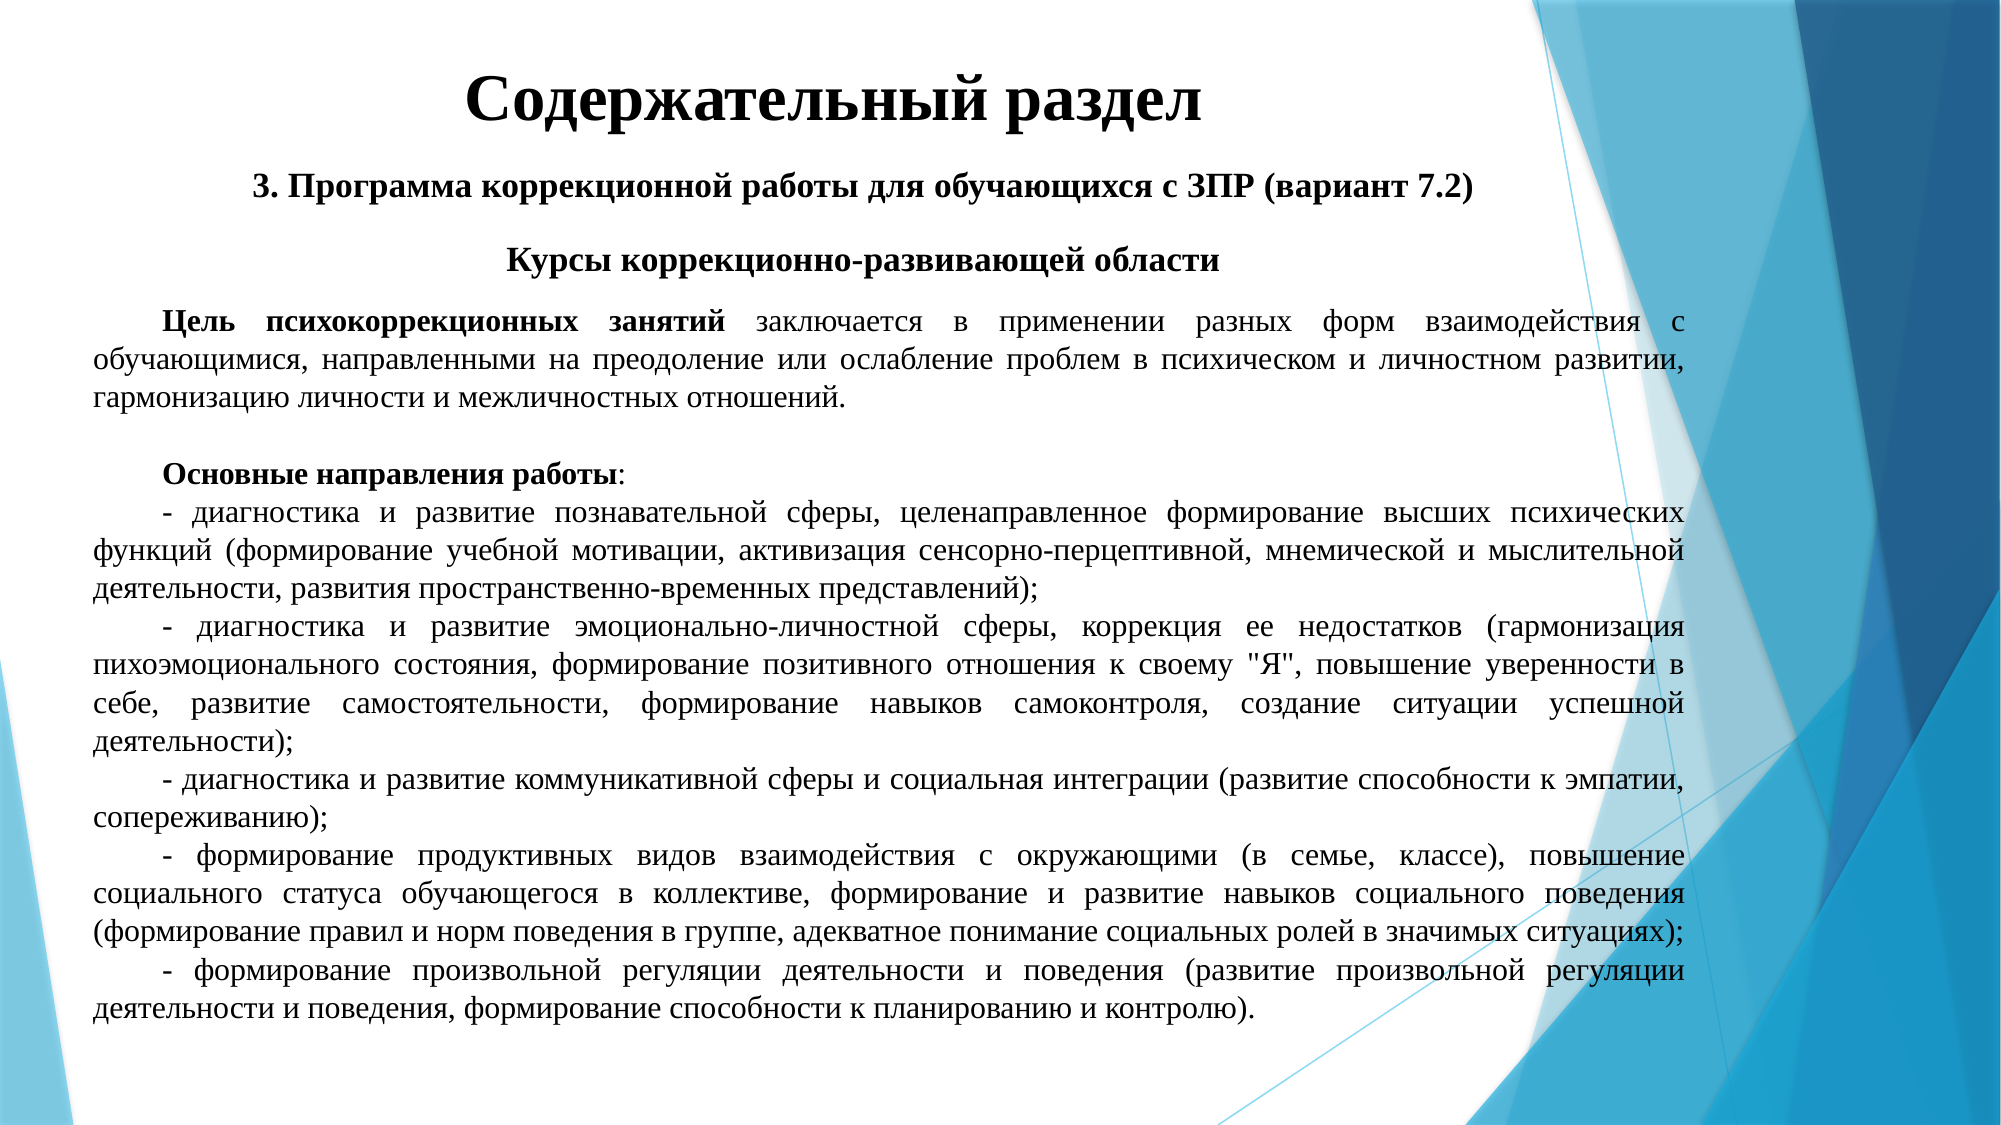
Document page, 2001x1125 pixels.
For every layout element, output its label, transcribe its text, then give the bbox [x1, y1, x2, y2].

title Содержательный раздел [128, 45, 1540, 154]
list 3. Программа коррекционной работы для обучающихся с ЗПР (вариант 7.2) Курсы коррекционно-развивающей области Цель психокоррекционных занятий заключается в применении разных форм взаимодействия с обучающимися, направленными на преодоление или ослабление проблем в психическом и личностном развитии, гармонизацию личности и межличностных отношений. Основные направления работы: - диагностика и развитие познавательной сферы, целенаправленное формирование высших психических функций (формирование учебной мотивации, активизация сенсорно-перцептивной, мнемической и мыслительной деятельности, развития пространственно-временных представлений); - диагностика и развитие эмоционально-личностной сферы, коррекция ее недостатков (гармонизация пихоэмоционального состояния, формирование позитивного отношения к своему "Я", повышение уверенности в себе, развитие самостоятельности, формирование навыков самоконтроля, создание ситуации успешной деятельности); - диагностика и развитие коммуникативной сферы и социальная интеграции (развитие способности к эмпатии, сопереживанию); - формирование продуктивных видов взаимодействия с окружающими (в семье, классе), повышение социального статуса обучающегося в коллективе, формирование и развитие навыков социального поведения (формирование правил и норм поведения в группе, адекватное понимание социальных ролей в значимых ситуациях); - формирование произвольной регуляции деятельности и поведения (развитие произвольной регуляции деятельности и поведения, формирование способности к планированию и контролю). [26, 154, 1701, 1062]
